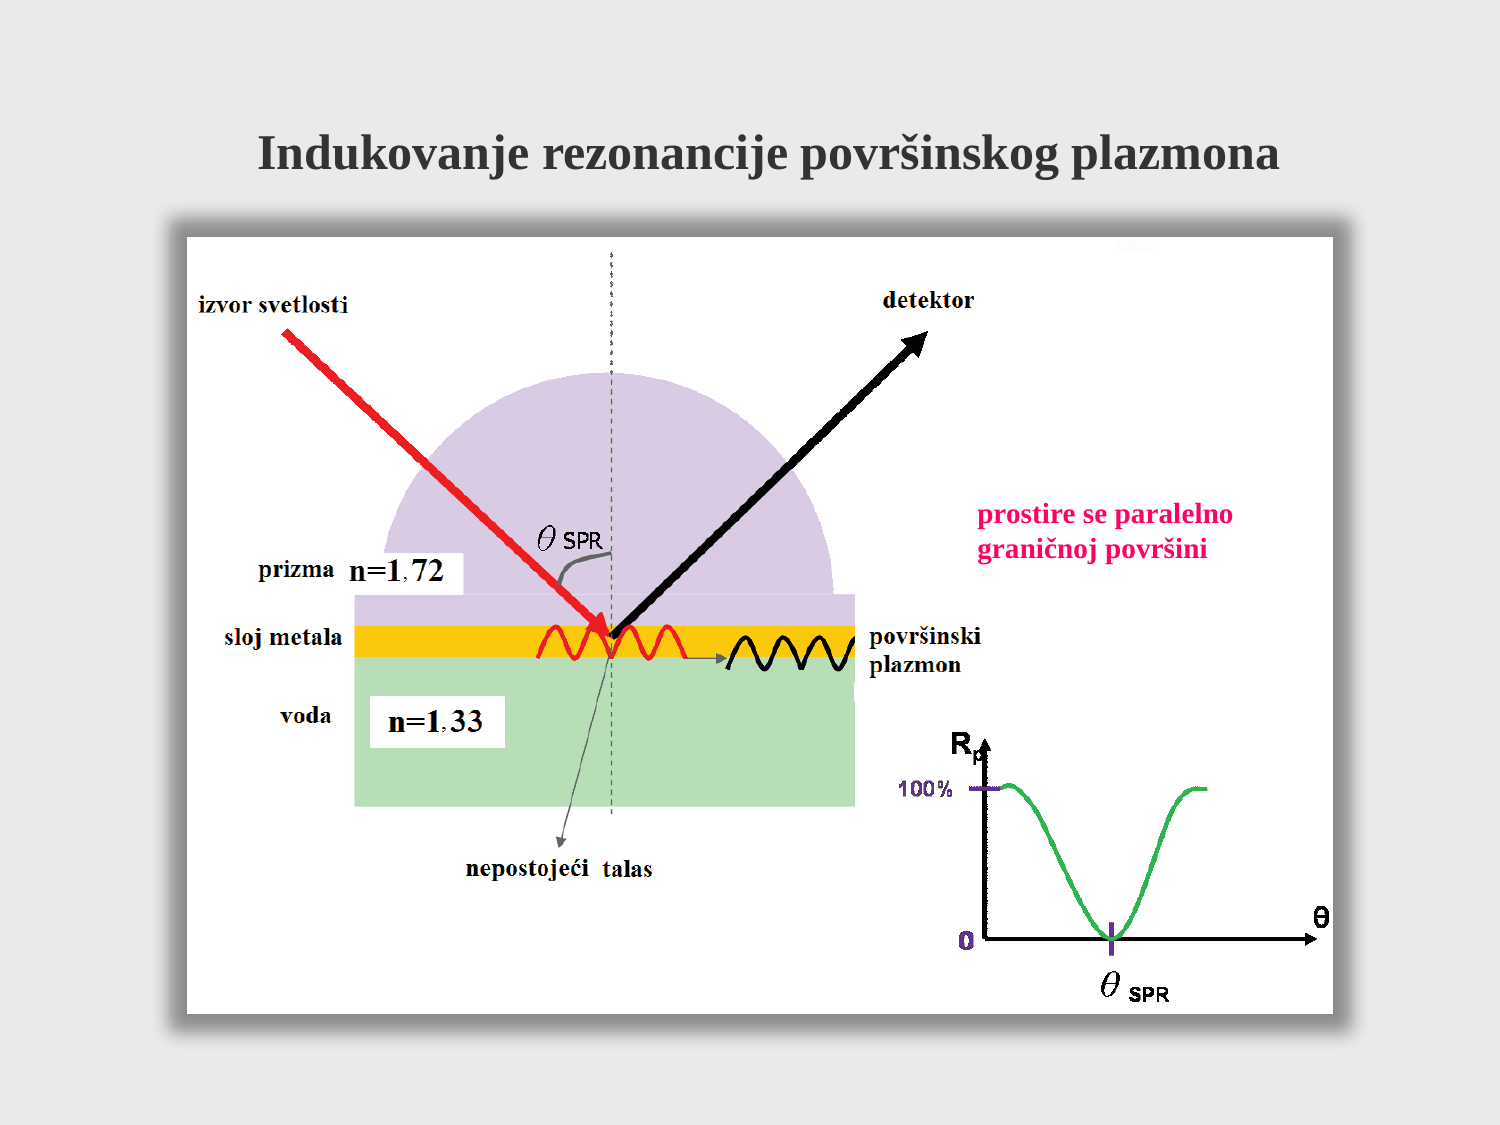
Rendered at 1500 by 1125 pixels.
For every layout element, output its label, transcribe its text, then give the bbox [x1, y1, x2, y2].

text_box Indukovanje rezonancije površinskog plazmona [242, 112, 1296, 188]
picture [187, 237, 1333, 1015]
